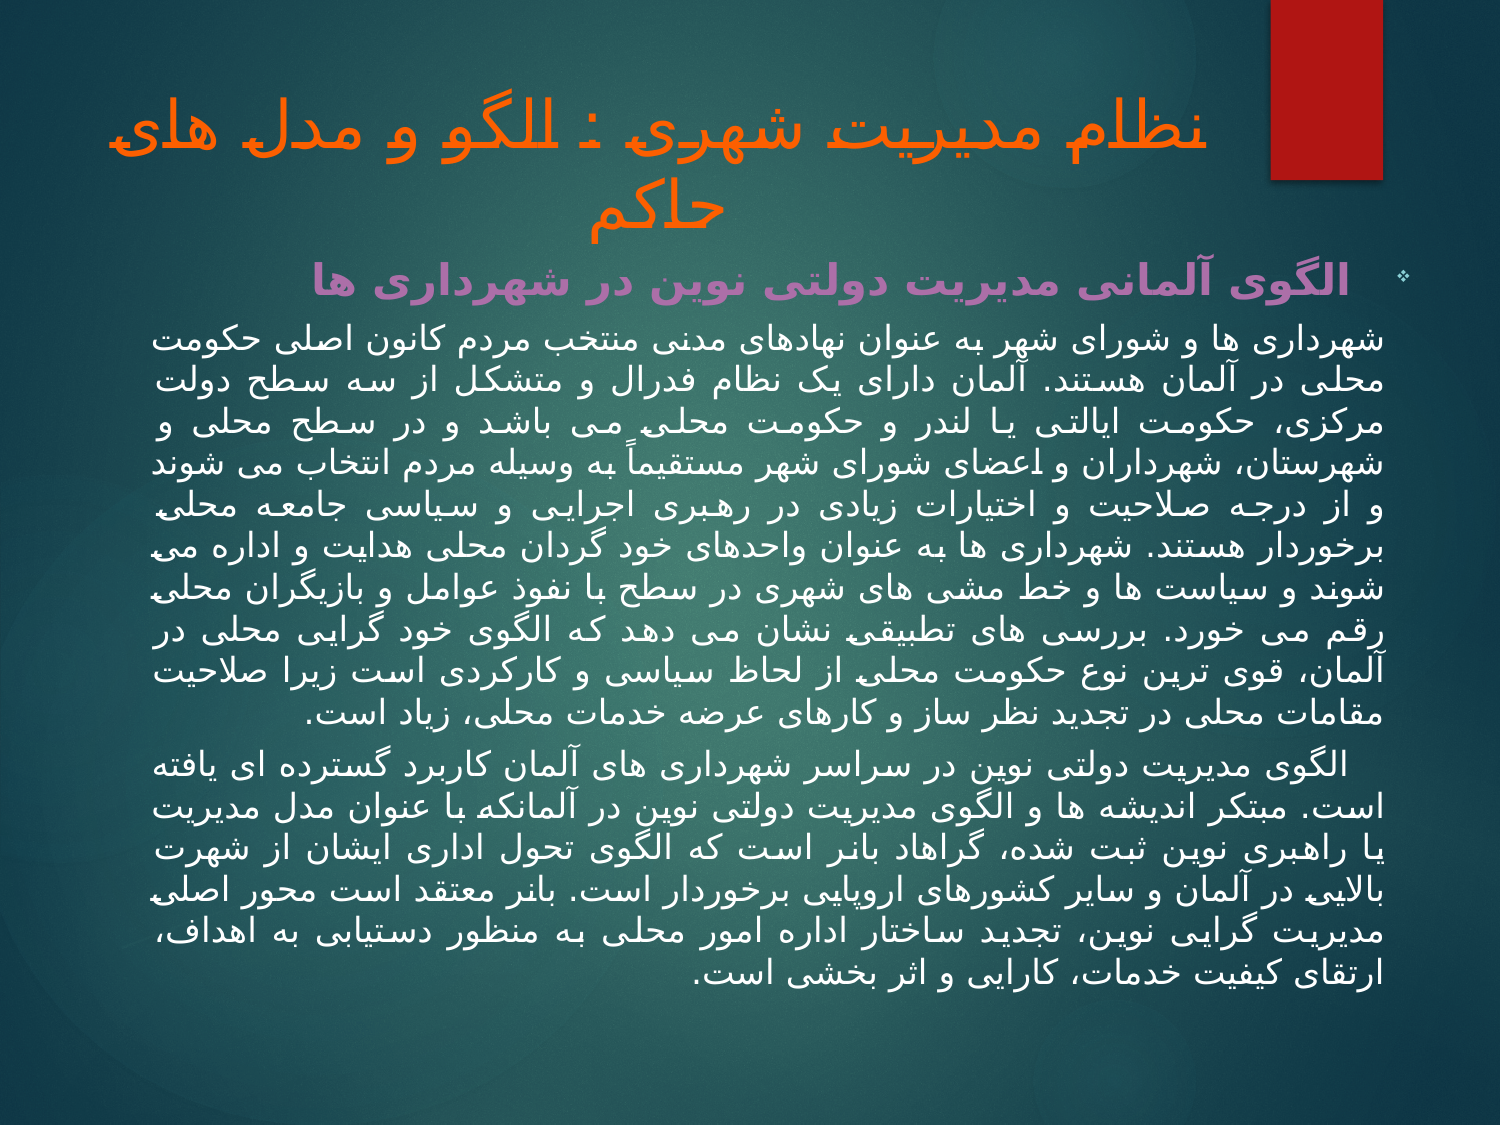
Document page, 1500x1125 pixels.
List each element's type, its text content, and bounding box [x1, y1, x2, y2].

title نظام مدیریت شهری : الگو و مدل های حاکم [79, 74, 1237, 304]
list الگوی آلمانی مدیریت دولتی نوین در شهرداری ها شهرداری ها و شورای شهر به عنوان نهادهای مدنی منتخب مردم کانون اصلی حکومت محلی در آلمان هستند. آلمان دارای یک نظام فدرال و متشکل از سه سطح دولت مرکزی، حکومت ایالتی یا لندر و حکومت محلی می باشد و در سطح محلی و شهرستان، شهرداران و اعضای شورای شهر مستقیماً به وسیله مردم انتخاب می شوند و از درجه صلاحیت و اختیارات زیادی در رهبری اجرایی و سیاسی جامعه محلی برخوردار هستند. شهرداری ها به عنوان واحدهای خود گردان محلی هدایت و اداره می شوند و سیاست ها و خط مشی های شهری در سطح با نفوذ عوامل و بازیگران محلی رقم می خورد. بررسی های تطبیقی نشان می دهد که الگوی خود گرایی محلی در آلمان، قوی ترین نوع حکومت محلی از لحاظ سیاسی و کارکردی است زیرا صلاحیت مقامات محلی در تجدید نظر ساز و کارهای عرضه خدمات محلی، زیاد است. الگوی مدیریت دولتی نوین در سراسر شهرداری های آلمان کاربرد گسترده ای یافته است. مبتکر اندیشه ها و الگوی مدیریت دولتی نوین در آلمانکه با عنوان مدل مدیریت یا راهبری نوین ثبت شده، گراهاد بانر است که الگوی تحول اداری ایشان از شهرت بالایی در آلمان و سایر کشورهای اروپایی برخوردار است. بانر معتقد است محور اصلی مدیریت گرایی نوین، تجدید ساختار اداره امور محلی به منظور دستیابی به اهداف، ارتقای کیفیت خدمات، کارایی و اثر بخشی است. [135, 245, 1419, 1019]
